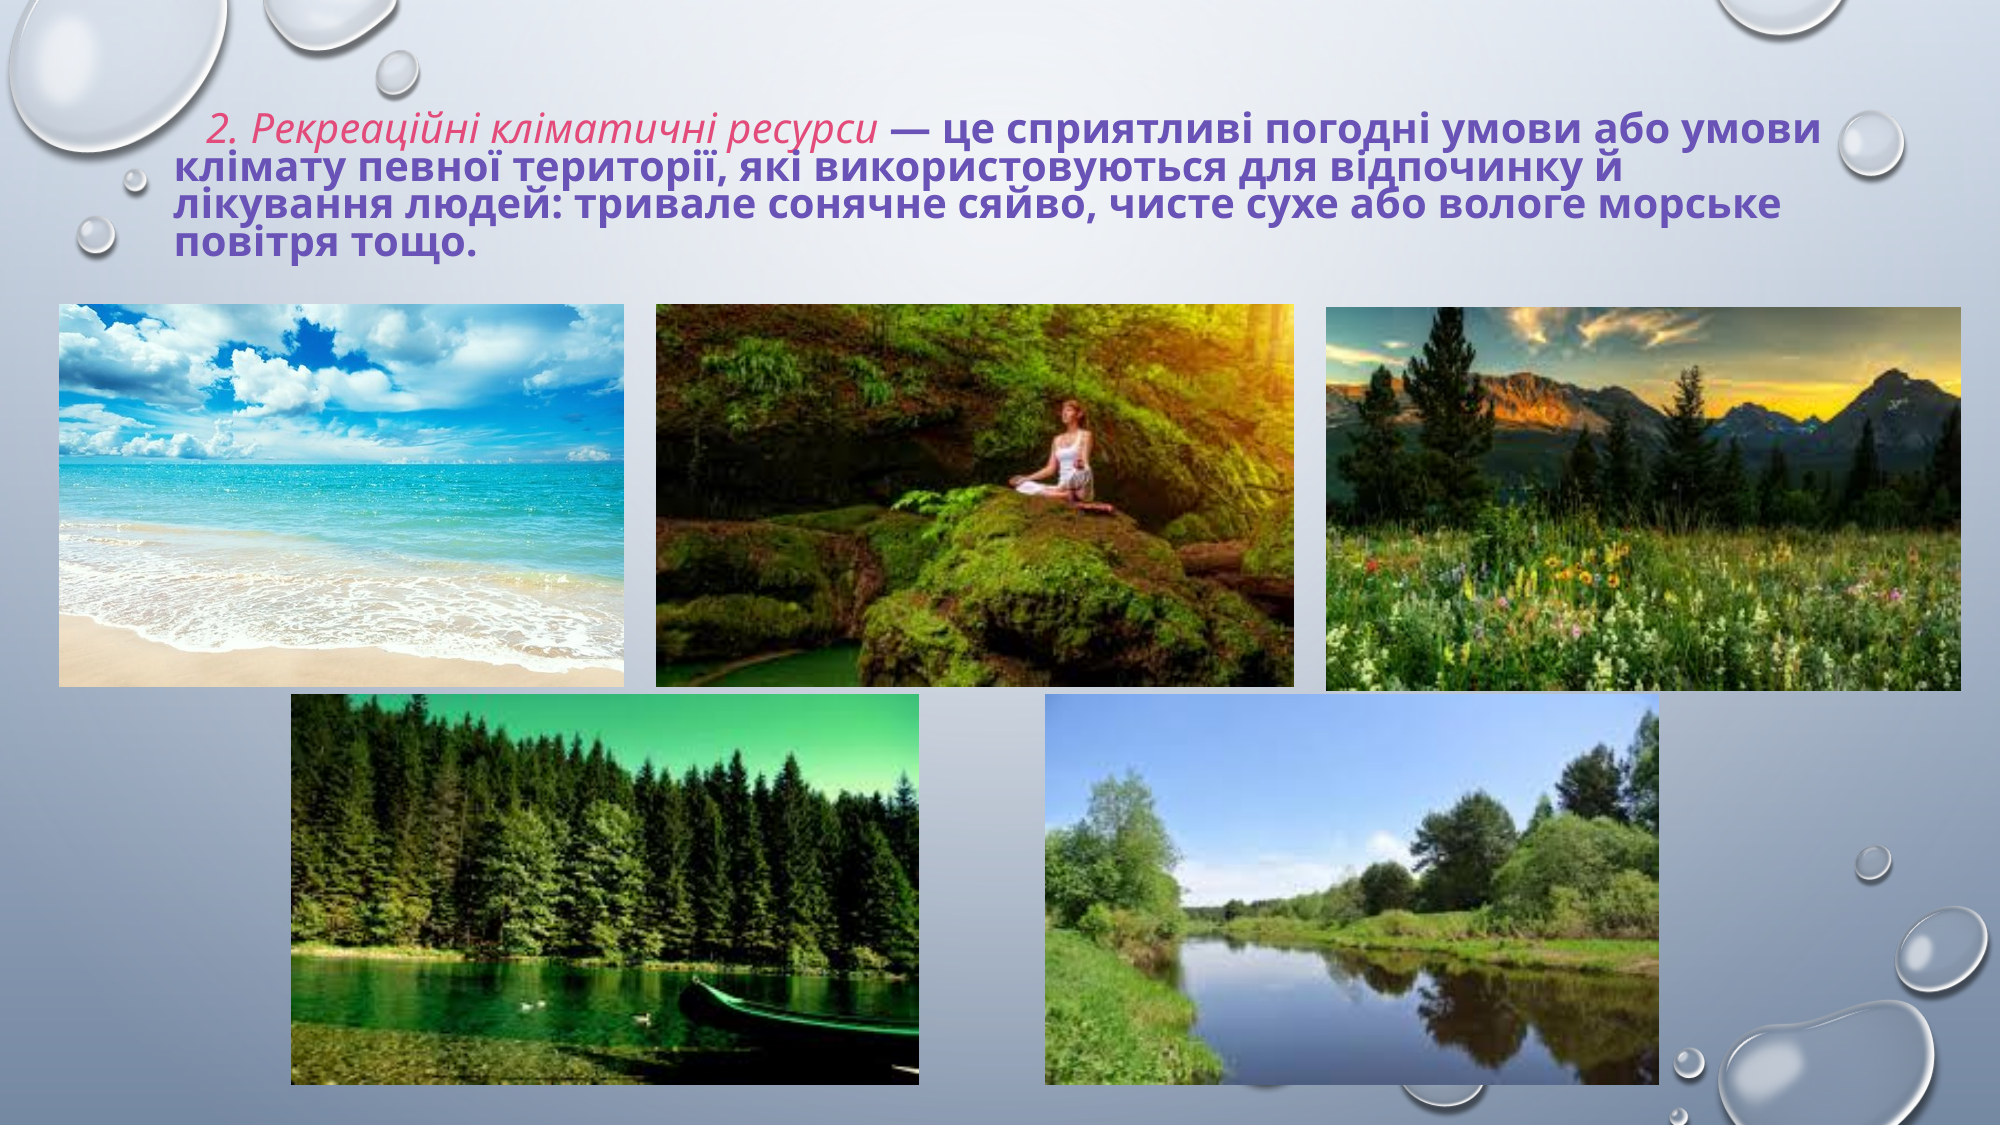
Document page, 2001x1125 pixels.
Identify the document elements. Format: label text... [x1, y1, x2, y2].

text_box 2. Рекреаційні кліматичні ресурси — це сприятливі погодні умови або умови клімату певної території, які використовуються для відпочинку й лікування людей: тривале сонячне сяйво, чисте сухе або вологе морське повітря тощо. [158, 61, 1840, 318]
picture [0, 0, 2000, 1125]
